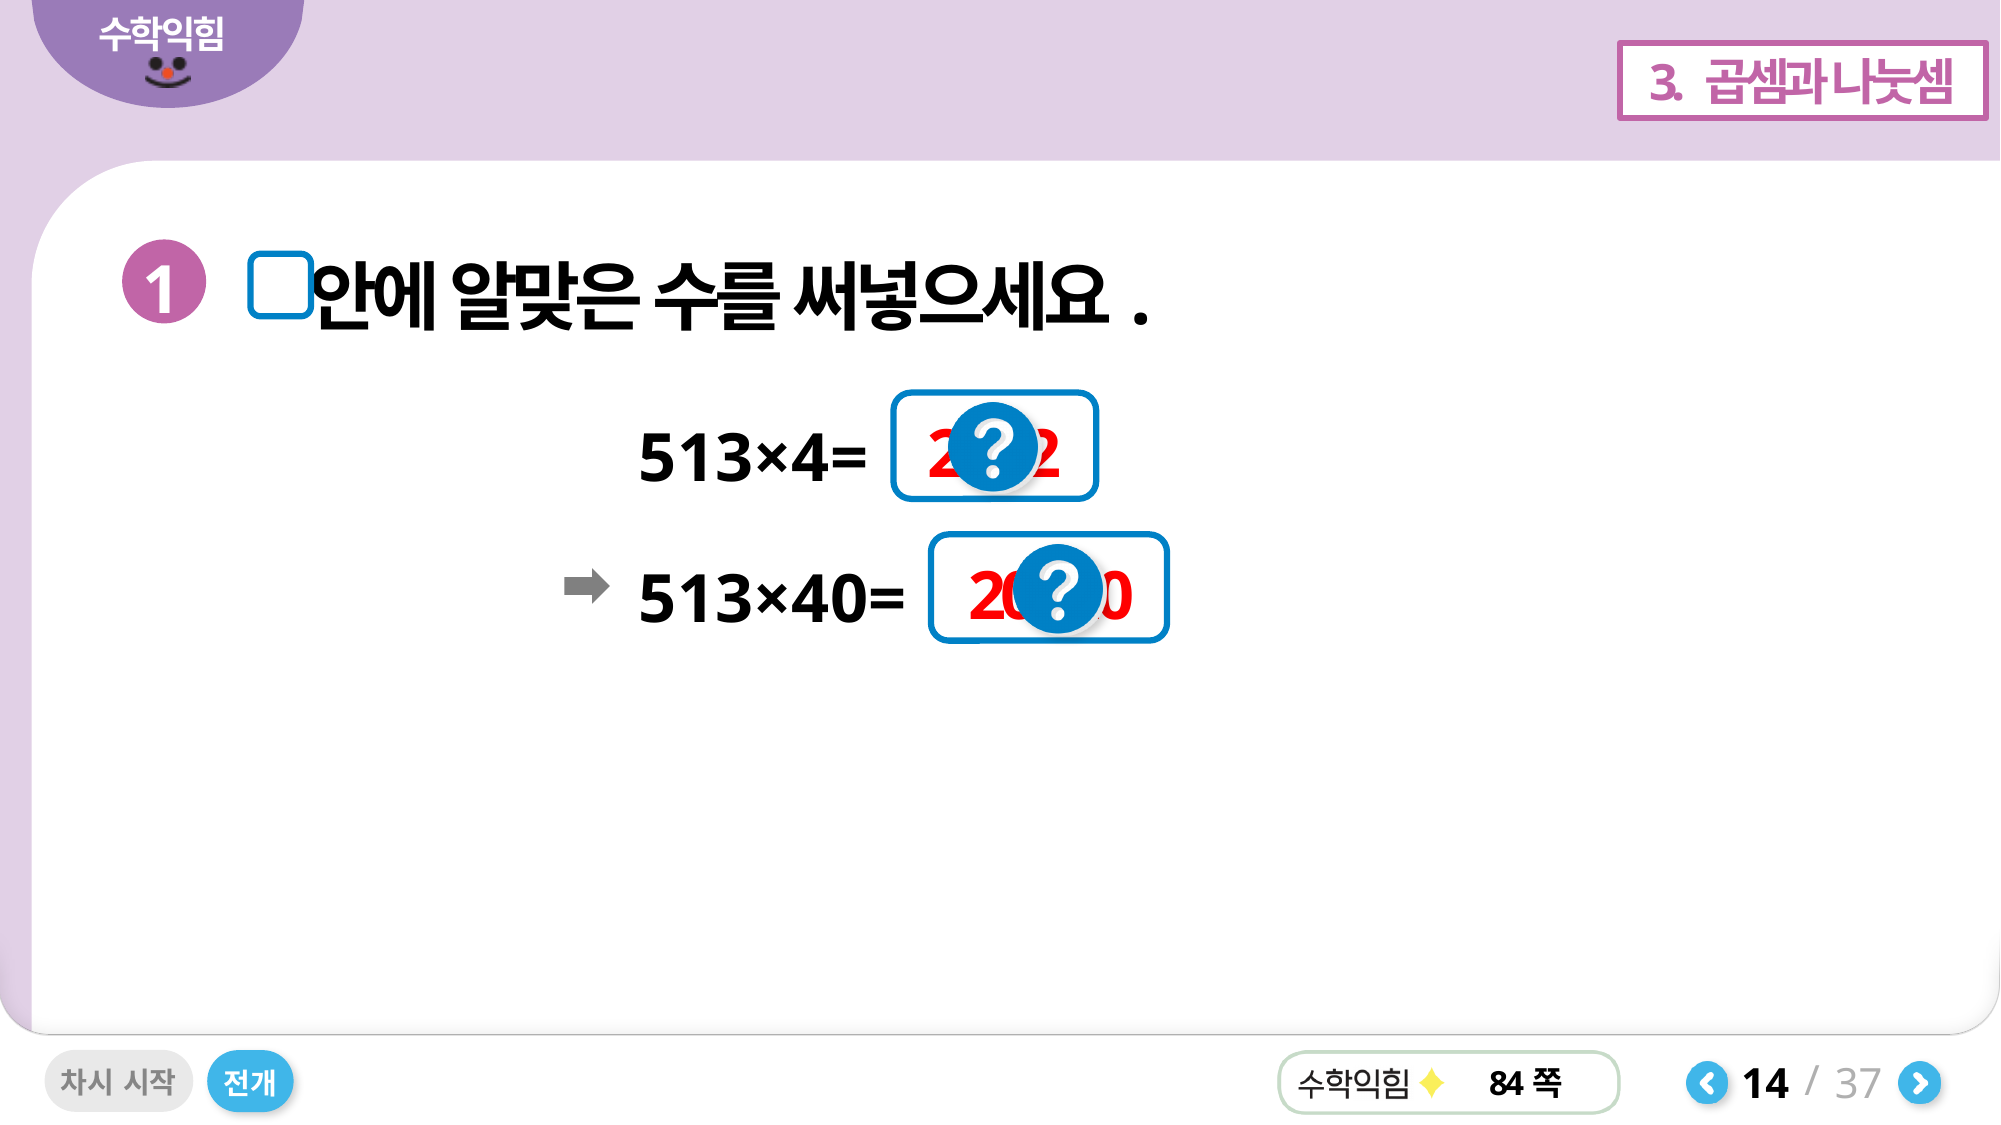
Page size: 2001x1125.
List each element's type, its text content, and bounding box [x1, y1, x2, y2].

picture [145, 57, 191, 88]
text_box [562, 566, 613, 606]
text_box 안에 알맞은 수를 써넣으세요. [220, 231, 2000, 382]
text_box 20520 [947, 538, 1156, 631]
text_box [930, 534, 1168, 641]
text_box [248, 251, 314, 319]
picture [948, 402, 1042, 495]
picture [1013, 544, 1107, 636]
text_box [893, 392, 1097, 499]
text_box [38, 1048, 297, 1114]
text_box 3. 곱셈과 나눗셈 [1619, 43, 1987, 118]
picture [0, 929, 2000, 1125]
text_box 1 [122, 239, 207, 324]
text_box 513×4= [624, 391, 1132, 502]
text_box 513×40= [624, 532, 1132, 644]
text_box 2052 [909, 397, 1081, 489]
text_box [1685, 1061, 1941, 1104]
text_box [1276, 1049, 1621, 1116]
